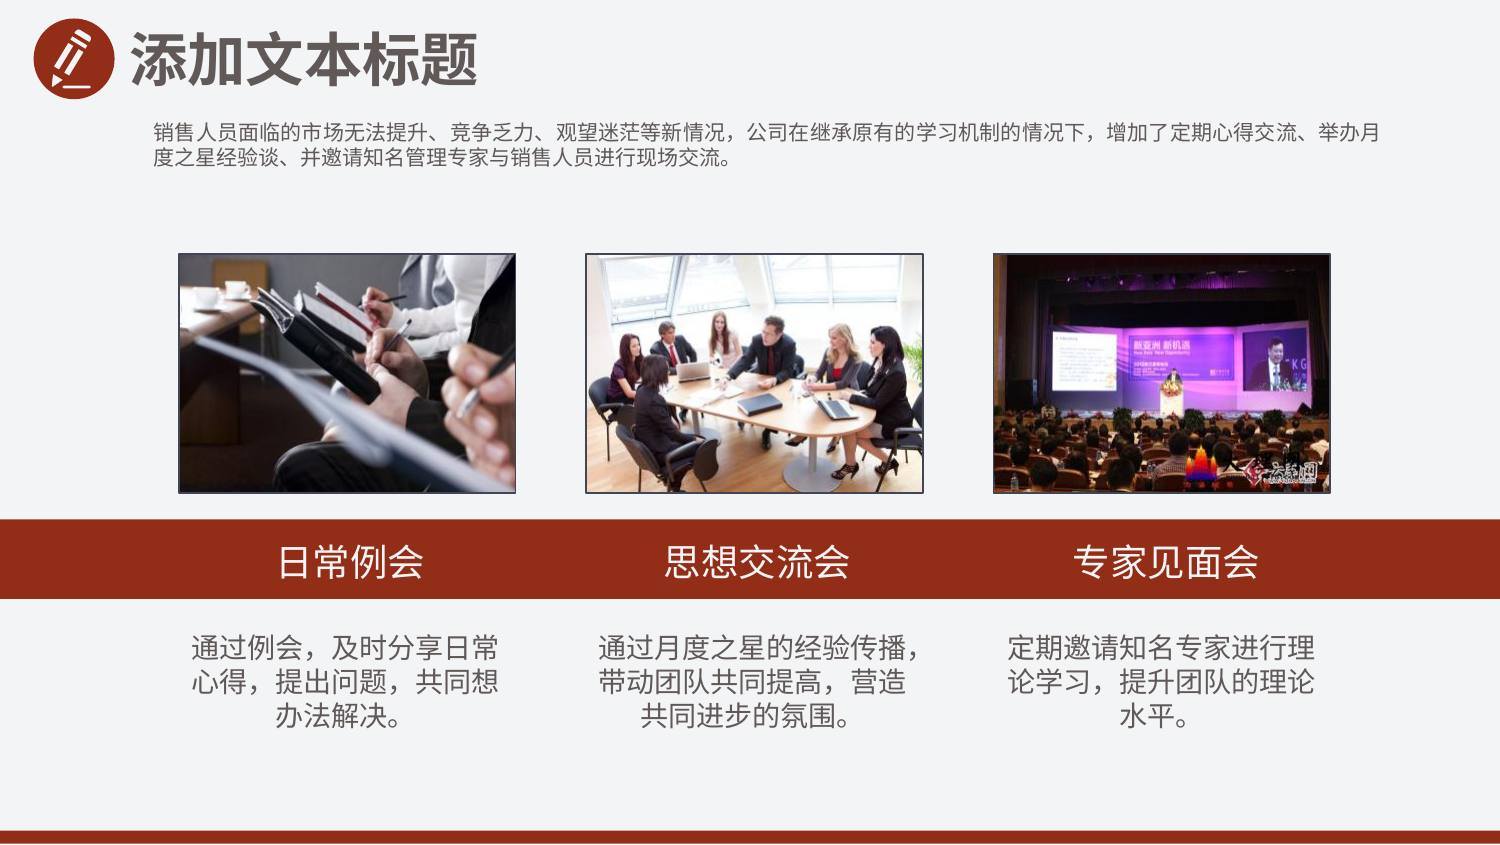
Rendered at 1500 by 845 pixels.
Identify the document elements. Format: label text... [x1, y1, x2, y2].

text_box [179, 253, 516, 493]
text_box 销售人员面临的市场无法提升、竞争乏力、观望迷茫等新情况，公司在继承原有的学习机制的情况下，增加了定期心得交流、举办月度之星经验谈、并邀请知名管理专家与销售人员进行现场交流。 [139, 111, 1397, 178]
text_box [0, 519, 1500, 599]
text_box 通过月度之星的经验传播，带动团队共同提高，营造共同进步的氛围。 [582, 623, 923, 740]
text_box 思想交流会 [623, 531, 892, 592]
text_box [0, 830, 1500, 844]
text_box [33, 18, 115, 100]
text_box 添加文本标题 [114, 15, 969, 101]
text_box 定期邀请知名专家进行理论学习，提升团队的理论水平。 [991, 623, 1332, 740]
text_box [586, 253, 923, 493]
text_box 通过例会，及时分享日常心得，提出问题，共同想办法解决。 [175, 623, 516, 740]
text_box 专家见面会 [1032, 531, 1301, 592]
text_box [993, 253, 1330, 493]
text_box 日常例会 [216, 531, 485, 592]
